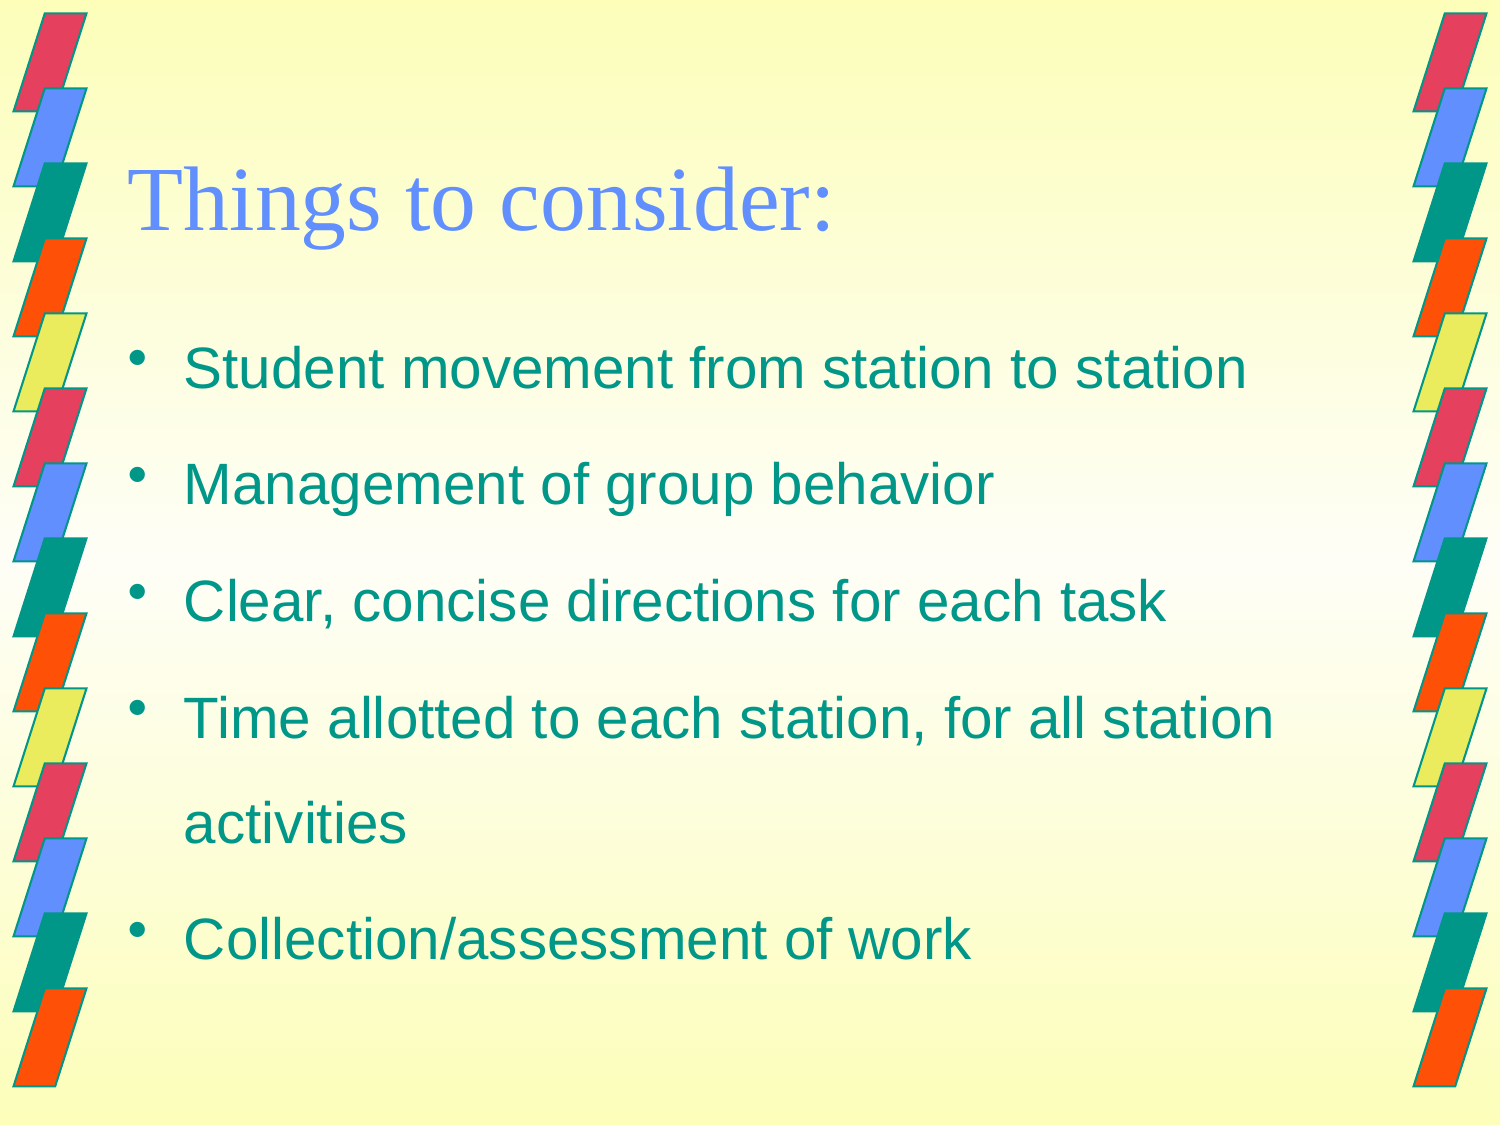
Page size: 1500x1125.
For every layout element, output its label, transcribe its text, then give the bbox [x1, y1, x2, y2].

title Things to consider: [112, 99, 1388, 287]
list Student movement from station to station Management of group behavior Clear, concise directions for each task Time allotted to each station, for all station activities Collection/assessment of work [112, 287, 1388, 963]
